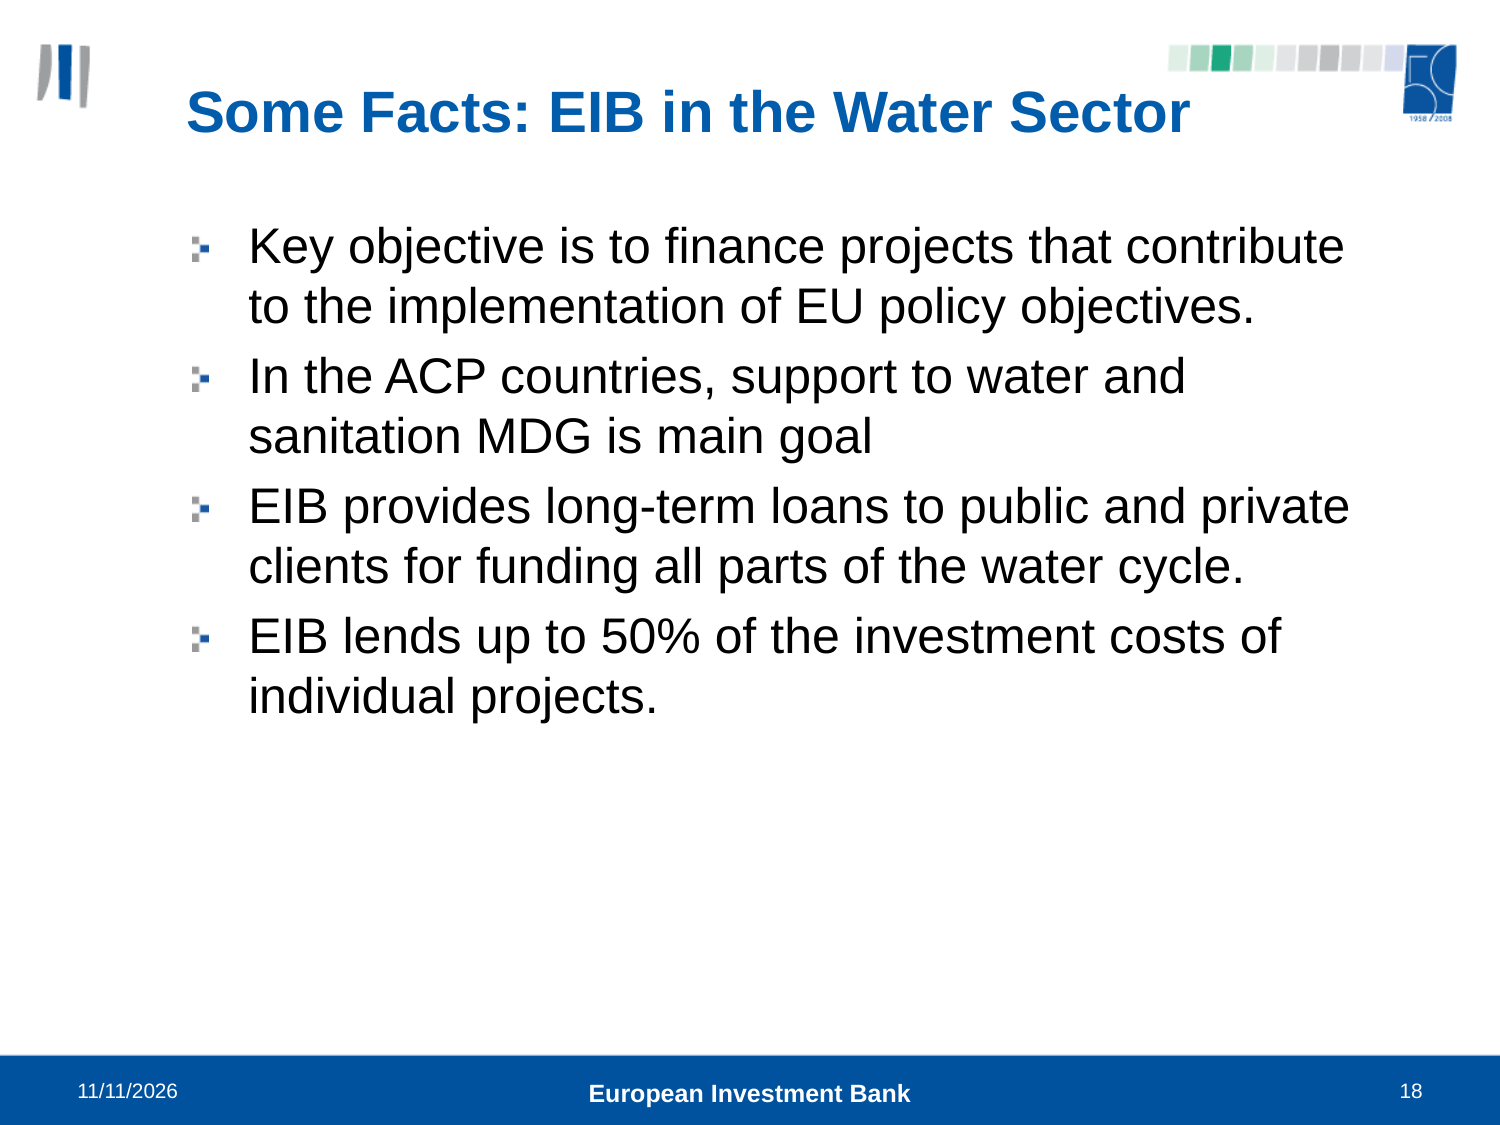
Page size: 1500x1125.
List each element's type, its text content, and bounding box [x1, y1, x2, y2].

footer European Investment Bank [229, 1070, 1271, 1125]
picture [0, 0, 1500, 1125]
title Some Facts: EIB in the Water Sector [170, 66, 1353, 185]
slide_number 18 [1274, 1070, 1438, 1125]
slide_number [62, 1070, 226, 1125]
list Key objective is to finance projects that contribute to the implementation of EU policy objectives. In the ACP countries, support to water and sanitation MDG is main goal EIB provides long-term loans to public and private clients for funding all parts of the water cycle. EIB lends up to 50% of the investment costs of individual projects. [176, 206, 1382, 987]
